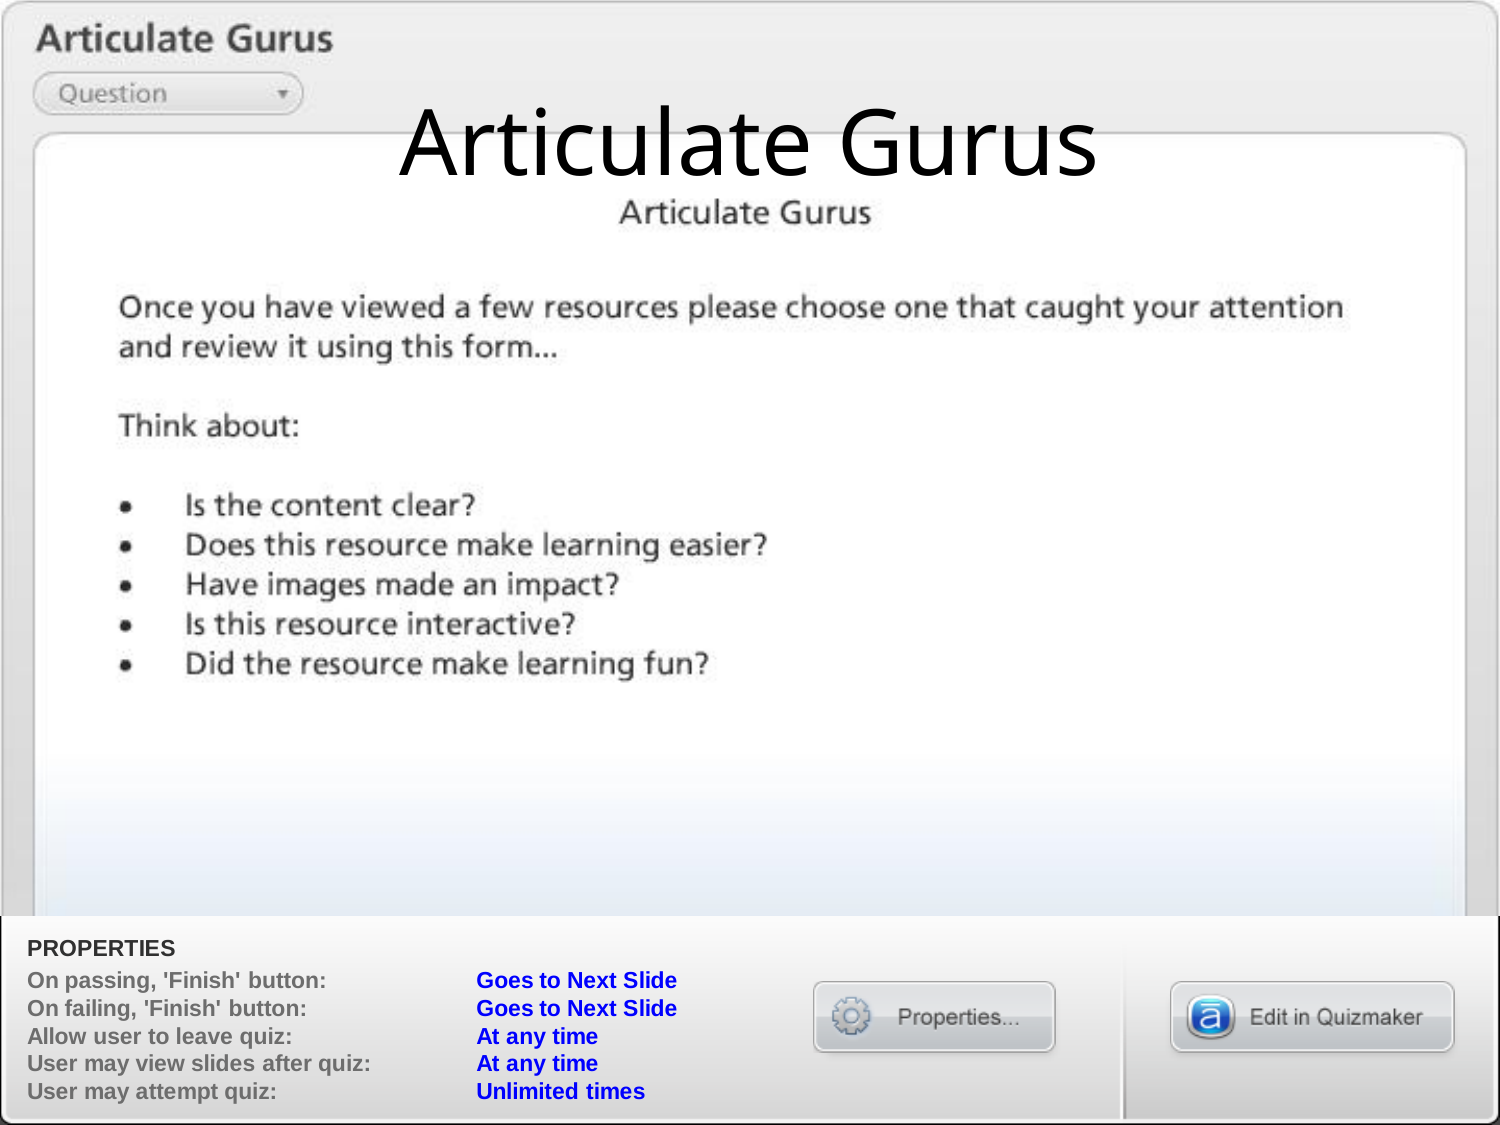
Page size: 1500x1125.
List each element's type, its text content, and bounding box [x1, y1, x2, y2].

picture [0, 0, 1500, 1125]
title Articulate Gurus [75, 45, 1425, 233]
